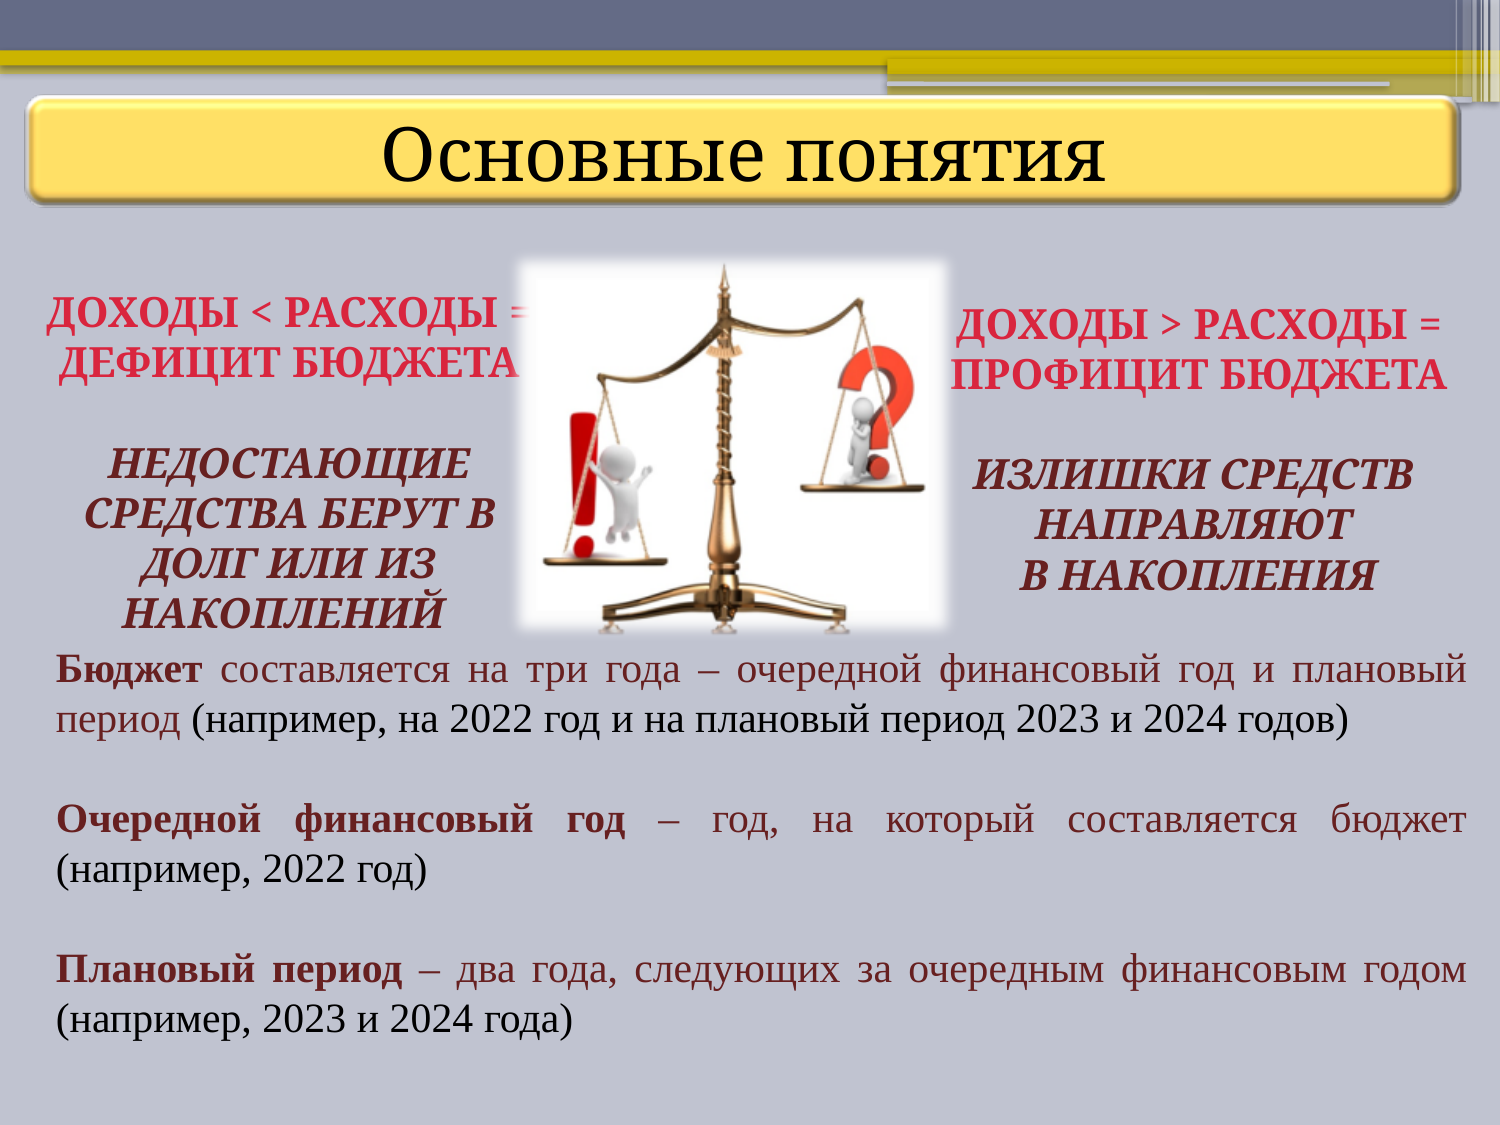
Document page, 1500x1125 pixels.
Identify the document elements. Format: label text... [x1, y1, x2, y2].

picture [501, 243, 965, 647]
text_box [23, 93, 1463, 209]
text_box ДОХОДЫ > РАСХОДЫ = ПРОФИЦИТ БЮДЖЕТА ИЗЛИШКИ СРЕДСТВ НАПРАВЛЯЮТ В НАКОПЛЕНИЯ [970, 290, 1471, 606]
text_box ДОХОДЫ < РАСХОДЫ = ДЕФИЦИТ БЮДЖЕТА НЕДОСТАЮЩИЕ СРЕДСТВА БЕРУТ В ДОЛГ ИЛИ ИЗ НАКОПЛЕНИЙ [29, 278, 496, 644]
text_box Бюджет составляется на три года – очередной финансовый год и плановый период (например, на 2022 год и на плановый период 2023 и 2024 годов) Очередной финансовый год – год, на который составляется бюджет (например, 2022 год) Плановый период – два года, следующих за очередным финансовым годом (например, 2023 и 2024 года) [41, 633, 1483, 1049]
